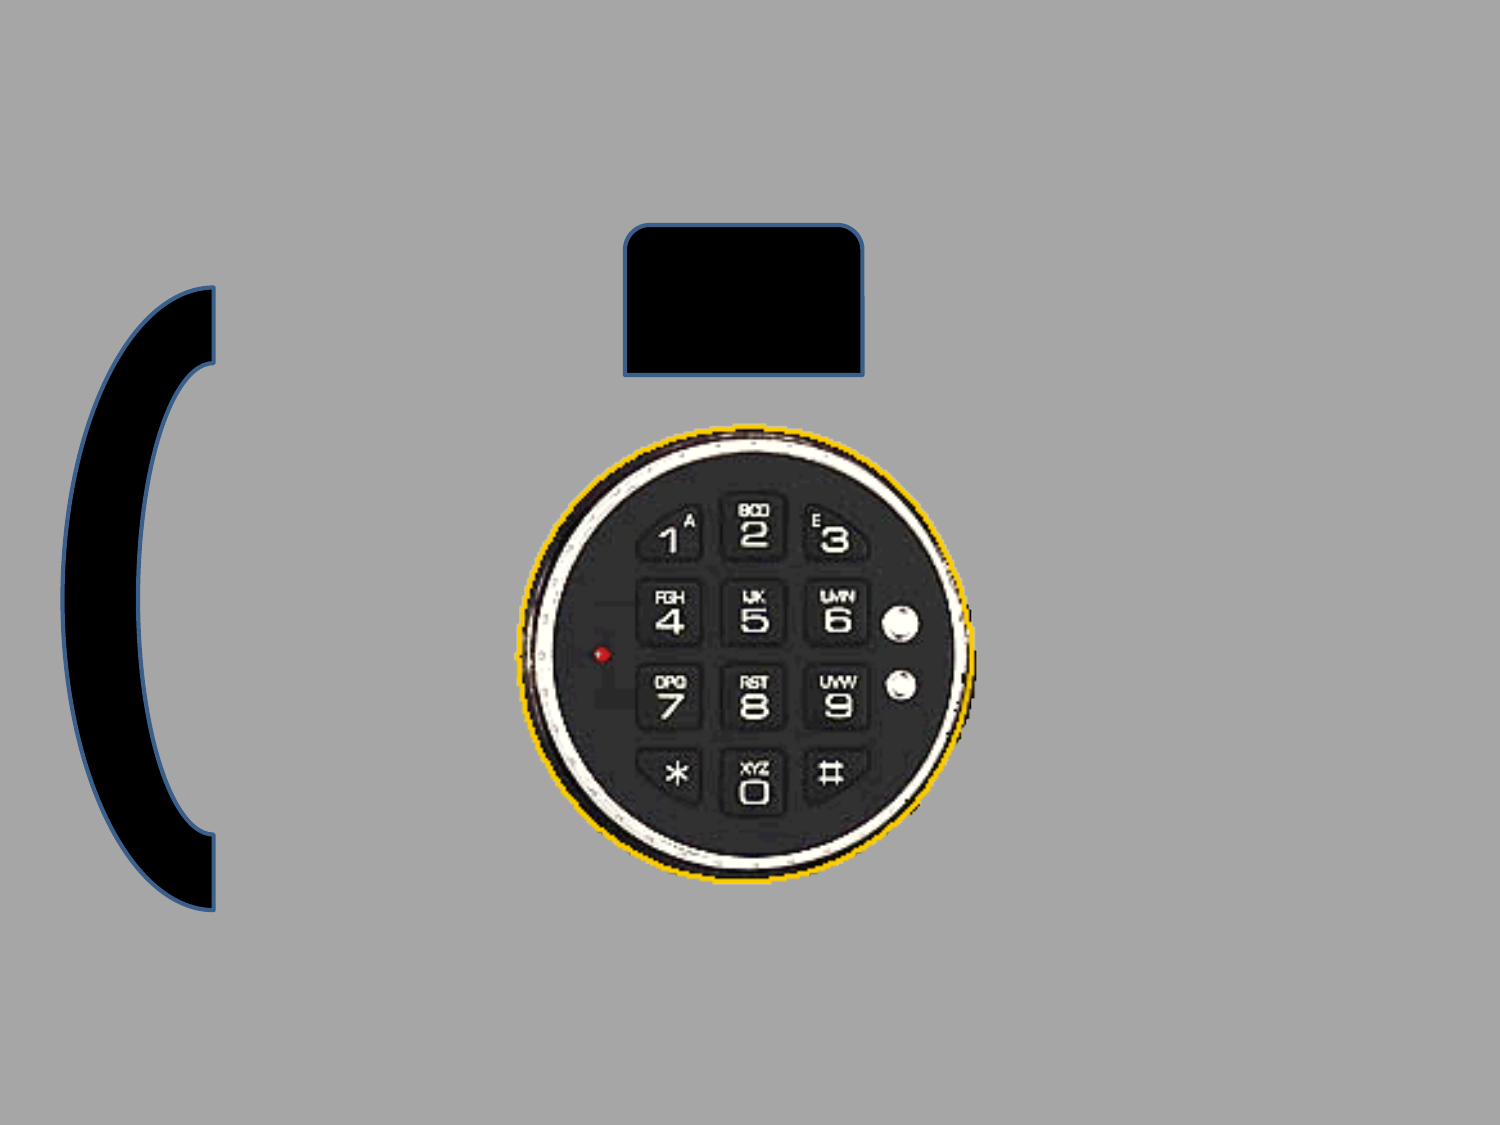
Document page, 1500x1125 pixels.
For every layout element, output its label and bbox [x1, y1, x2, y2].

picture [499, 412, 988, 901]
text_box [622, 222, 865, 378]
text_box [60, 285, 216, 913]
